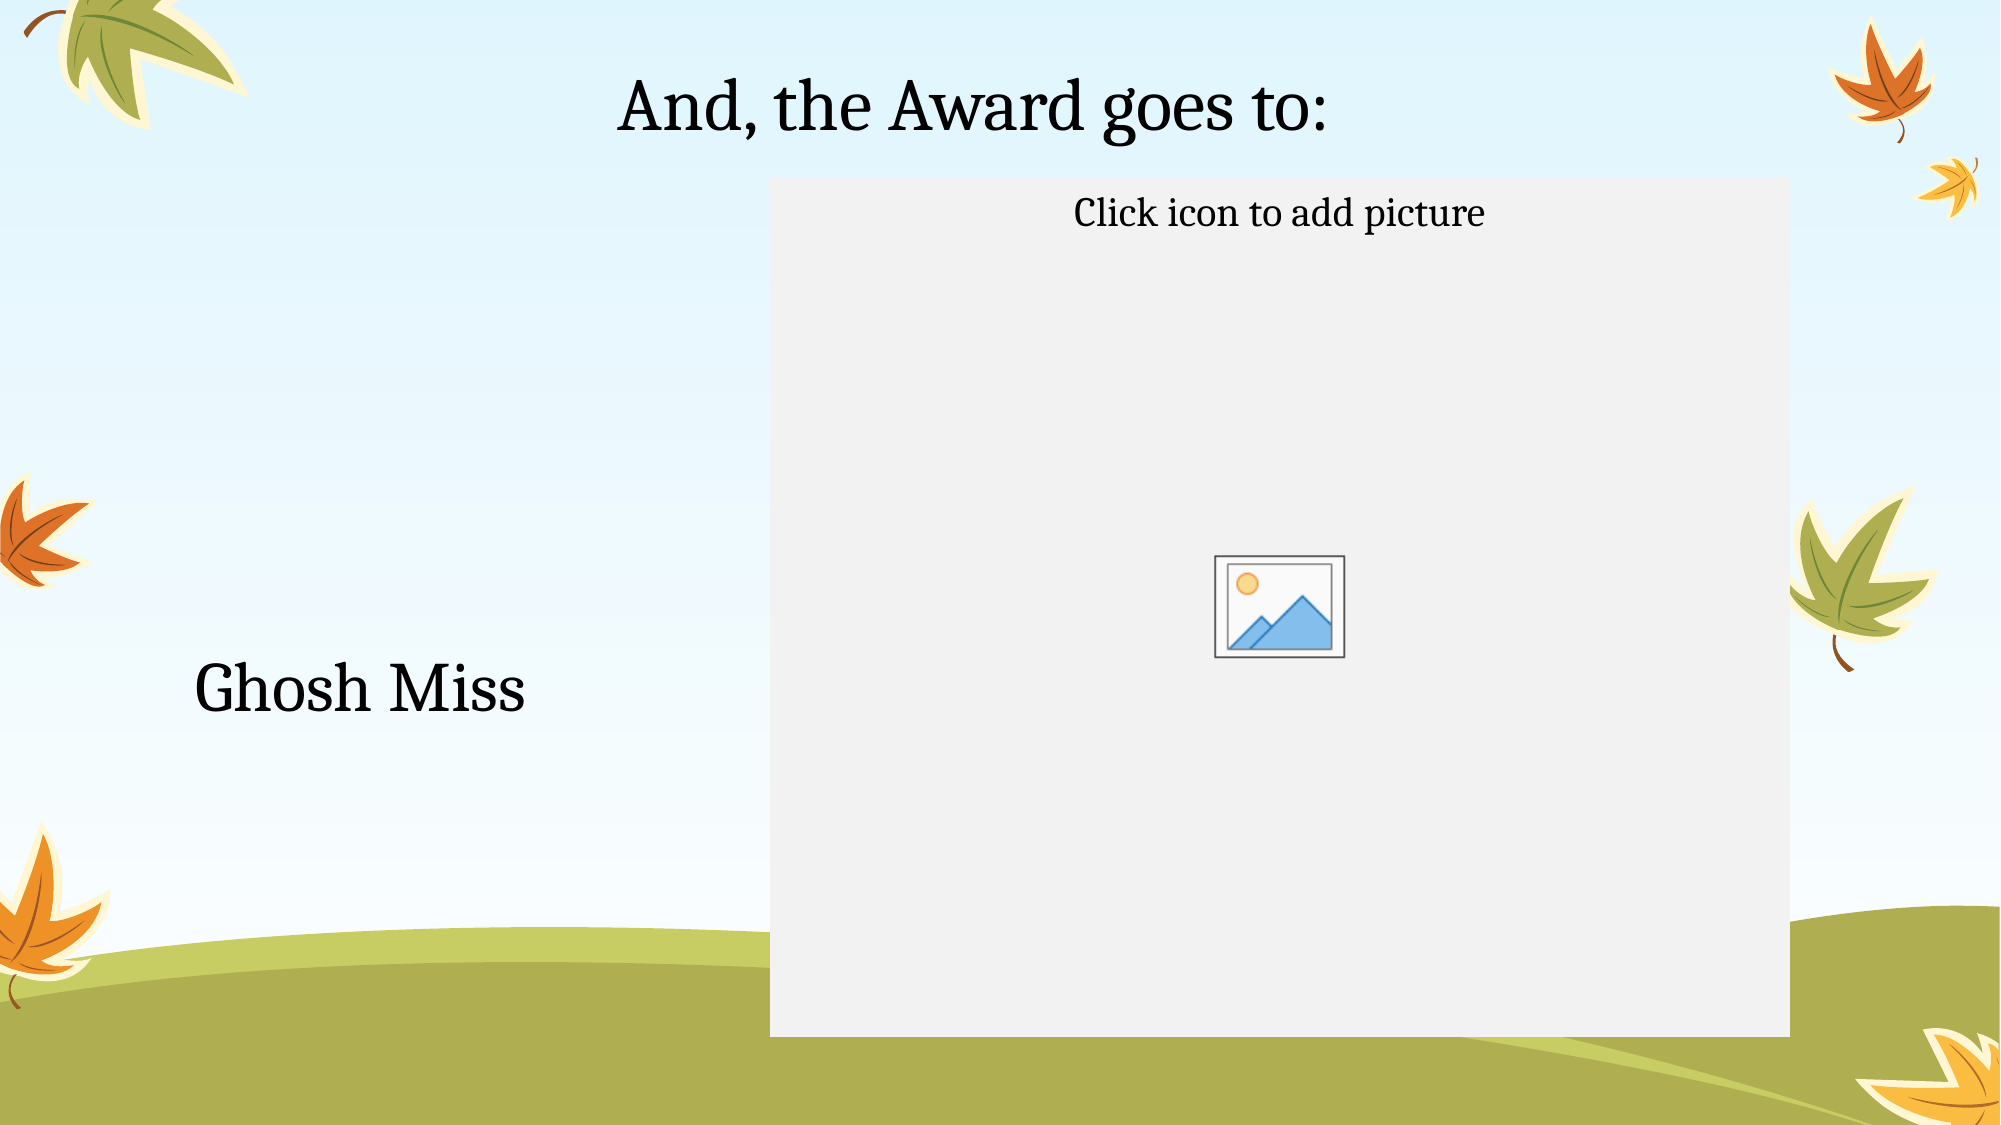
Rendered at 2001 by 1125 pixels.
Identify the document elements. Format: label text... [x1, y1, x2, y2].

picture [769, 176, 1791, 1038]
title Ghosh Miss [180, 359, 690, 735]
